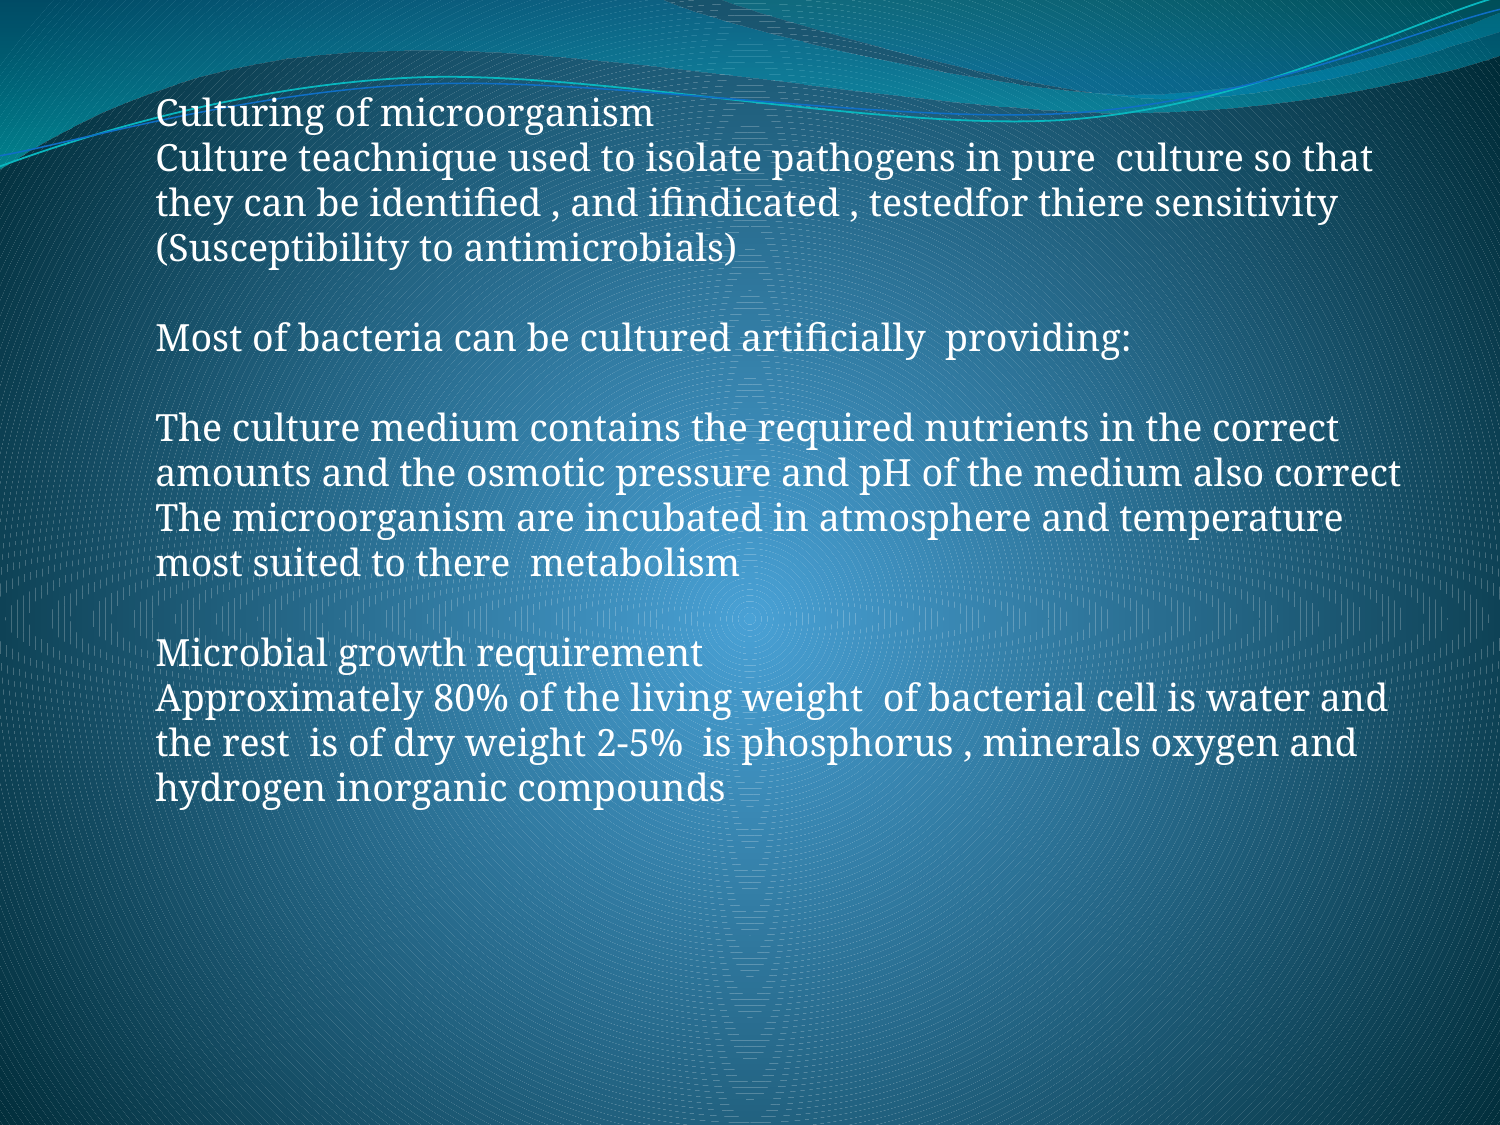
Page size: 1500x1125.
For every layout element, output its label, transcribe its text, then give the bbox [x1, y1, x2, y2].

text_box [128, 46, 1454, 467]
text_box Culturing of microorganism Culture teachnique used to isolate pathogens in pure culture so that they can be identified , and ifindicated , testedfor thiere sensitivity (Susceptibility to antimicrobials) Most of bacteria can be cultured artificially providing: The culture medium contains the required nutrients in the correct amounts and the osmotic pressure and pH of the medium also correct The microorganism are incubated in atmosphere and temperature most suited to there metabolism Microbial growth requirement Approximately 80% of the living weight of bacterial cell is water and the rest is of dry weight 2-5% is phosphorus , minerals oxygen and hydrogen inorganic compounds [140, 81, 1430, 952]
